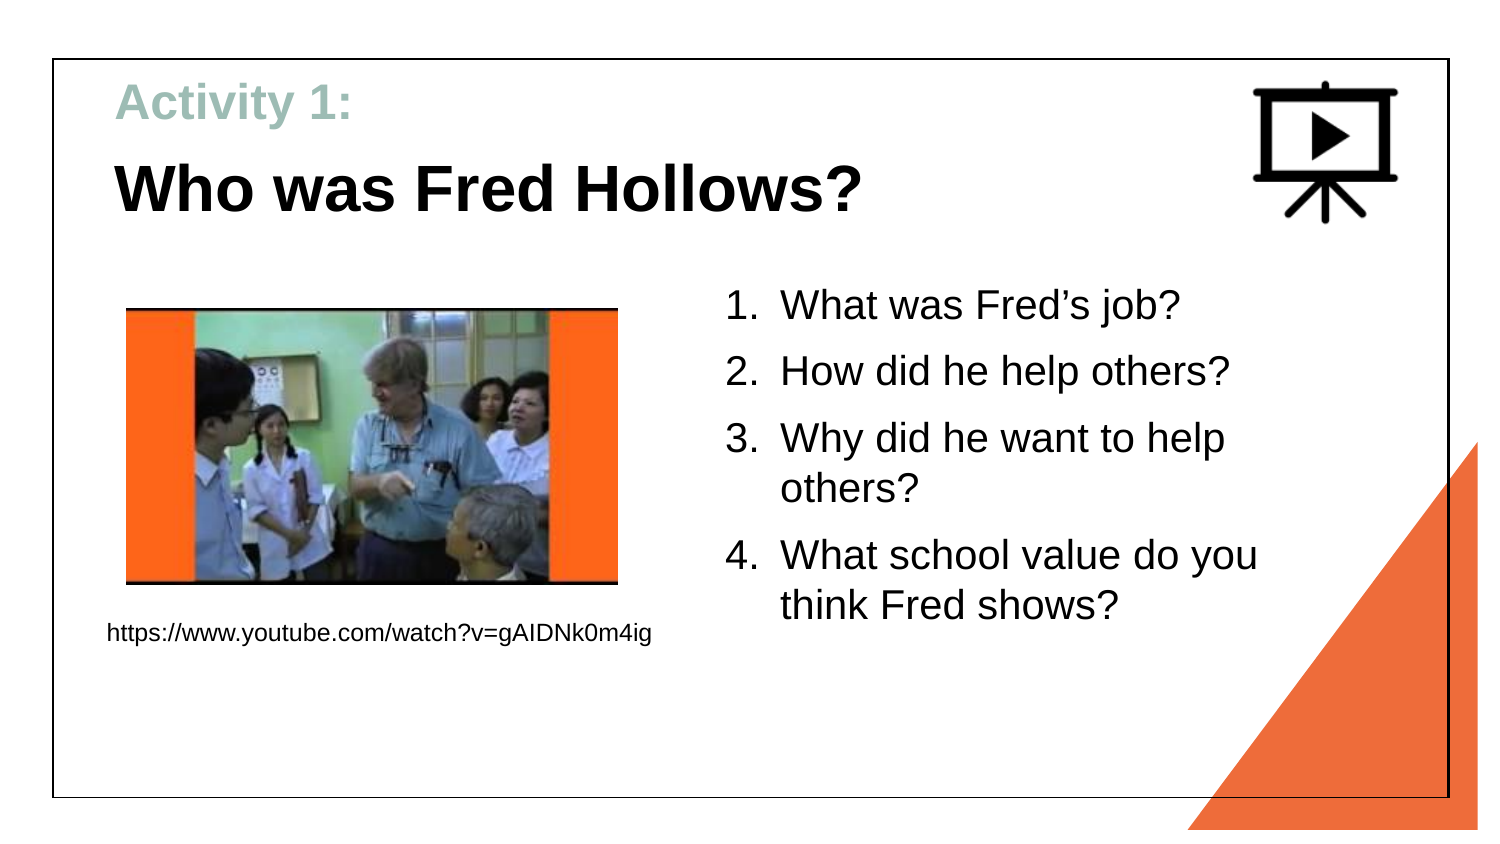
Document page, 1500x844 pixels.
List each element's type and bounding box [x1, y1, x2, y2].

text_box [1187, 441, 1478, 830]
picture [52, 58, 1450, 798]
